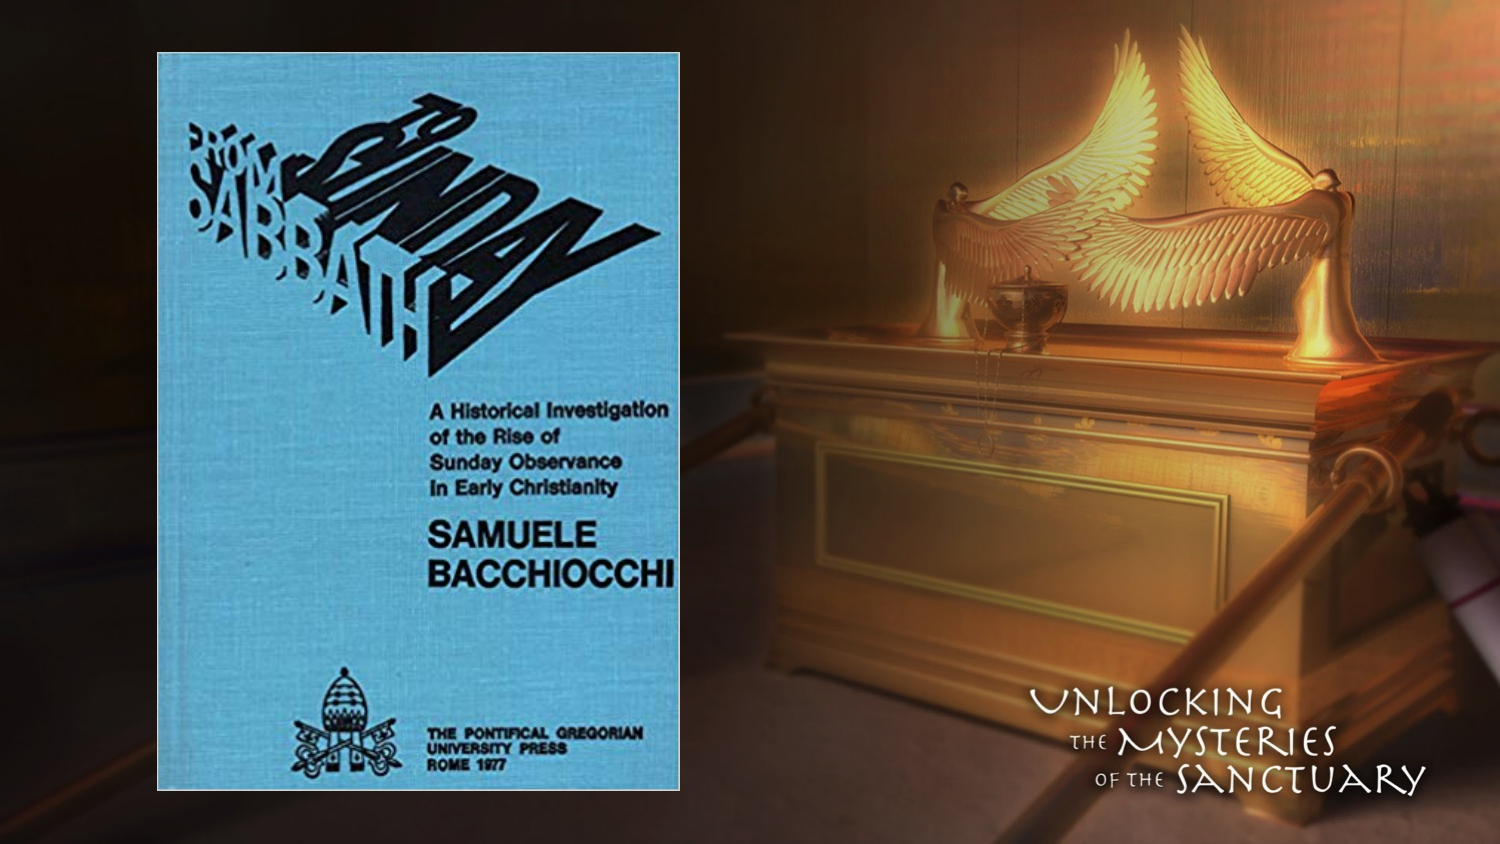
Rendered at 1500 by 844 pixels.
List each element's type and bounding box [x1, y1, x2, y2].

list [157, 52, 681, 791]
picture [0, 0, 1500, 844]
